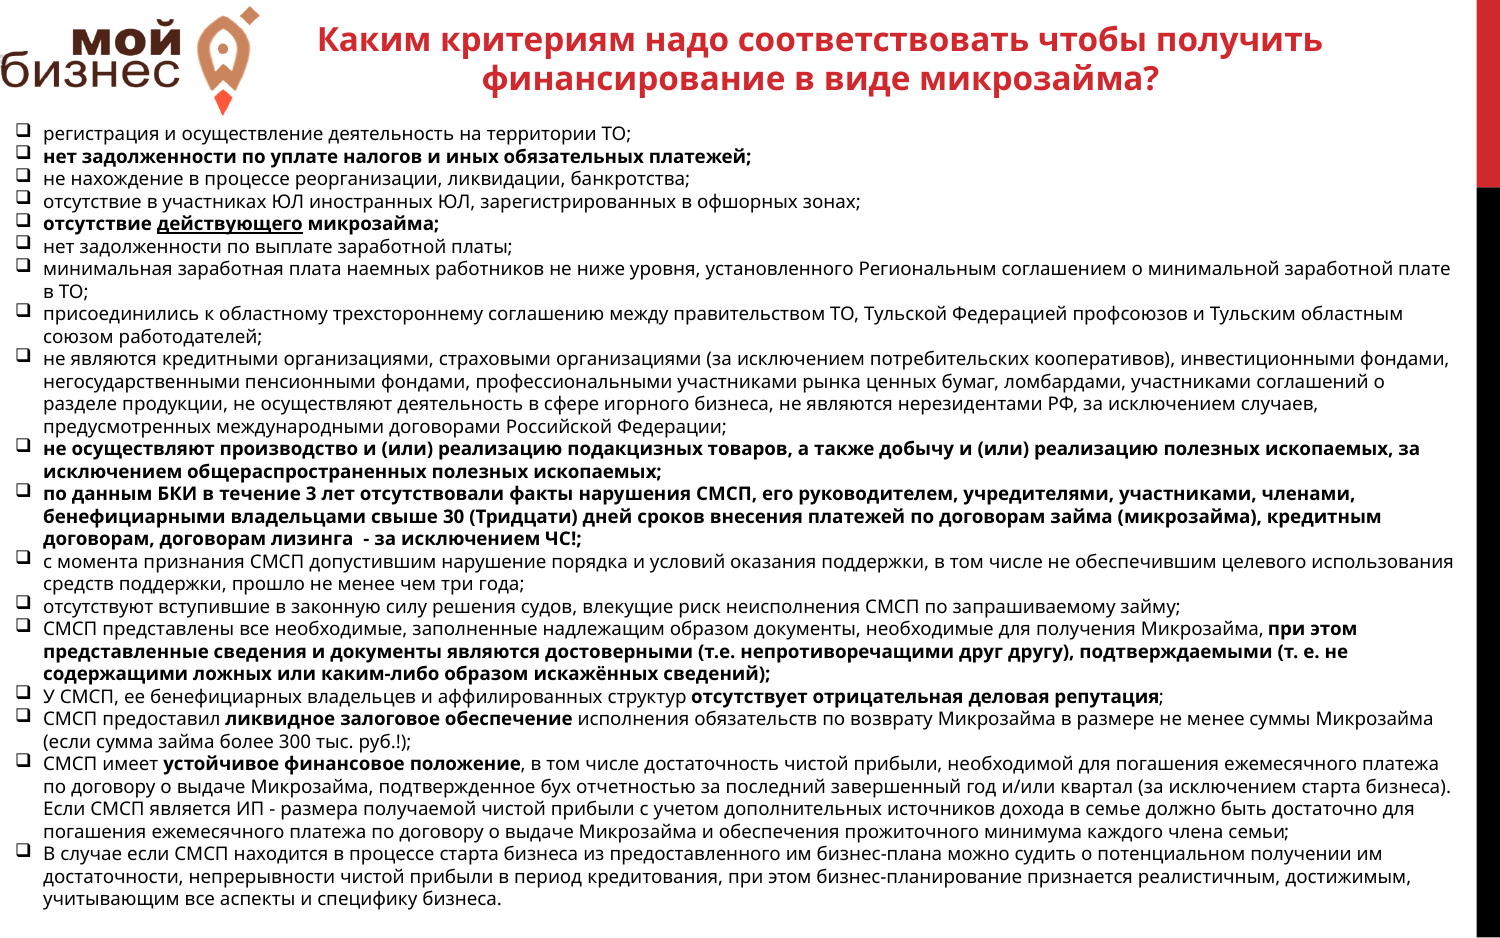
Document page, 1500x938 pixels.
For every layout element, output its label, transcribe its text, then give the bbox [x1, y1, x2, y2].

picture [0, 0, 273, 128]
text_box Каким критериям надо соответствовать чтобы получить финансирование в виде микрозайма? [282, 10, 1471, 105]
text_box регистрация и осуществление деятельность на территории ТО; нет задолженности по уплате налогов и иных обязательных платежей; не нахождение в процессе реорганизации, ликвидации, банкротства; отсутствие в участниках ЮЛ иностранных ЮЛ, зарегистрированных в офшорных зонах; отсутствие действующего микрозайма; нет задолженности по выплате заработной платы; минимальная заработная плата наемных работников не ниже уровня, установленного Региональным соглашением о минимальной заработной плате в ТО; присоединились к областному трехстороннему соглашению между правительством ТО, Тульской Федерацией профсоюзов и Тульским областным союзом работодателей; не являются кредитными организациями, страховыми организациями (за исключением потребительских кооперативов), инвестиционными фондами, негосударственными пенсионными фондами, профессиональными участниками рынка ценных бумаг, ломбардами, участниками соглашений о разделе продукции, не осуществляют деятельность в сфере игорного бизнеса, не являются нерезидентами РФ, за исключением случаев, предусмотренных международными договорами Российской Федерации; не осуществляют производство и (или) реализацию подакцизных товаров, а также добычу и (или) реализацию полезных ископаемых, за исключением общераспространенных полезных ископаемых; по данным БКИ в течение 3 лет отсутствовали факты нарушения СМСП, его руководителем, учредителями, участниками, членами, бенефициарными владельцами свыше 30 (Тридцати) дней сроков внесения платежей по договорам займа (микрозайма), кредитным договорам, договорам лизинга - за исключением ЧС!; с момента признания СМСП допустившим нарушение порядка и условий оказания поддержки, в том числе не обеспечившим целевого использования средств поддержки, прошло не менее чем три года; отсутствуют вступившие в законную силу решения судов, влекущие риск неисполнения СМСП по запрашиваемому займу; СМСП представлены все необходимые, заполненные надлежащим образом документы, необходимые для получения Микрозайма, при этом представленные сведения и документы являются достоверными (т.е. непротиворечащими друг другу), подтверждаемыми (т. е. не содержащими ложных или каким-либо образом искажённых сведений); У СМСП, ее бенефициарных владельцев и аффилированных структур отсутствует отрицательная деловая репутация; СМСП предоставил ликвидное залоговое обеспечение исполнения обязательств по возврату Микрозайма в размере не менее суммы Микрозайма (если сумма займа более 300 тыс. руб.!); СМСП имеет устойчивое финансовое положение, в том числе достаточность чистой прибыли, необходимой для погашения ежемесячного платежа по договору о выдаче Микрозайма, подтвержденное бух отчетностью за последний завершенный год и/или квартал (за исключением старта бизнеса). Если СМСП является ИП - размера получаемой чистой прибыли с учетом дополнительных источников дохода в семье должно быть достаточно для погашения ежемесячного платежа по договору о выдаче Микрозайма и обеспечения прожиточного минимума каждого члена семьи; В случае если СМСП находится в процессе старта бизнеса из предоставленного им бизнес-плана можно судить о потенциальном получении им достаточности, непрерывности чистой прибыли в период кредитования, при этом бизнес-планирование признается реалистичным, достижимым, учитывающим все аспекты и специфику бизнеса. [0, 114, 1471, 917]
